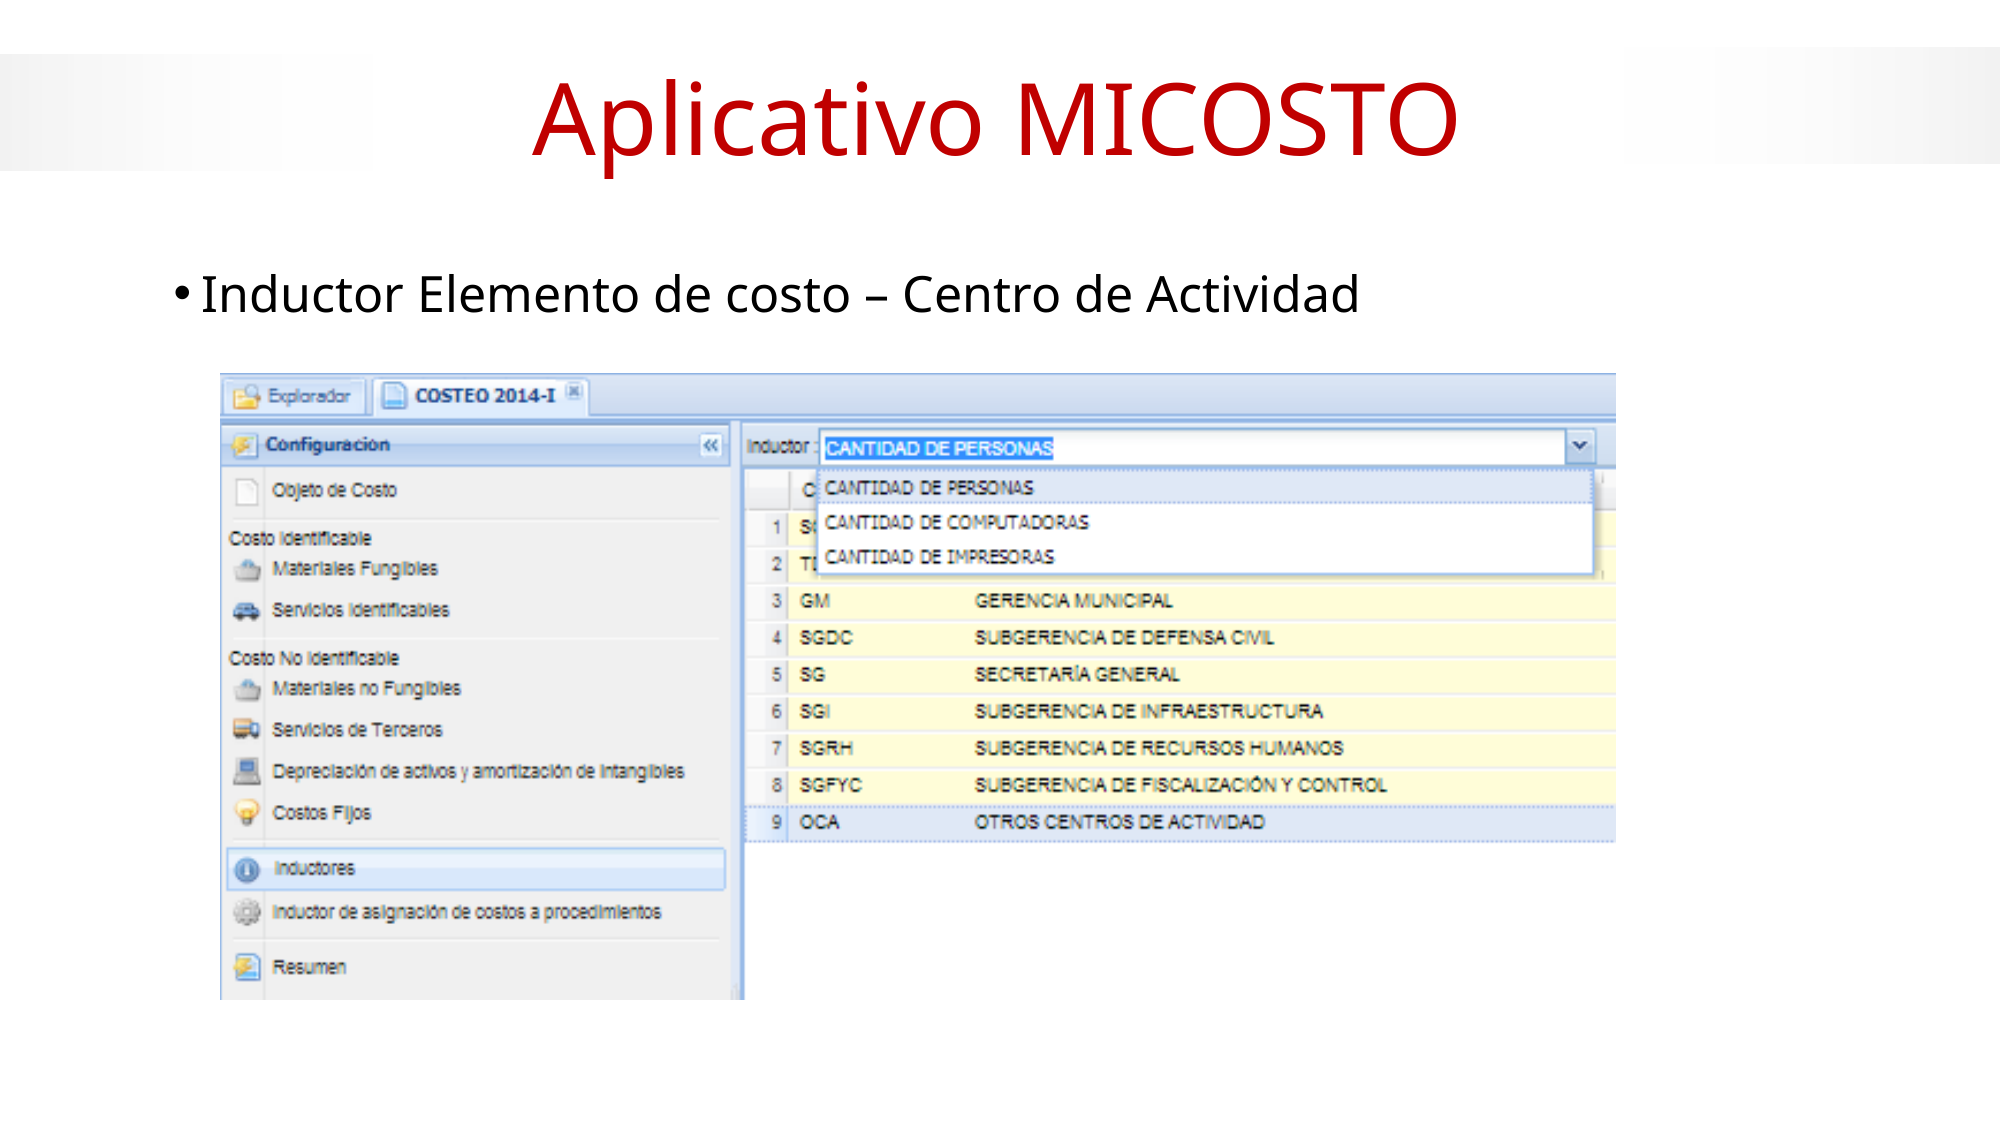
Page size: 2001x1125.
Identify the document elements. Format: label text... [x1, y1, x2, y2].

picture [220, 373, 1616, 1000]
text_box Aplicativo MICOSTO [0, 47, 2000, 183]
text_box Inductor Elemento de costo – Centro de Actividad [158, 255, 1898, 390]
